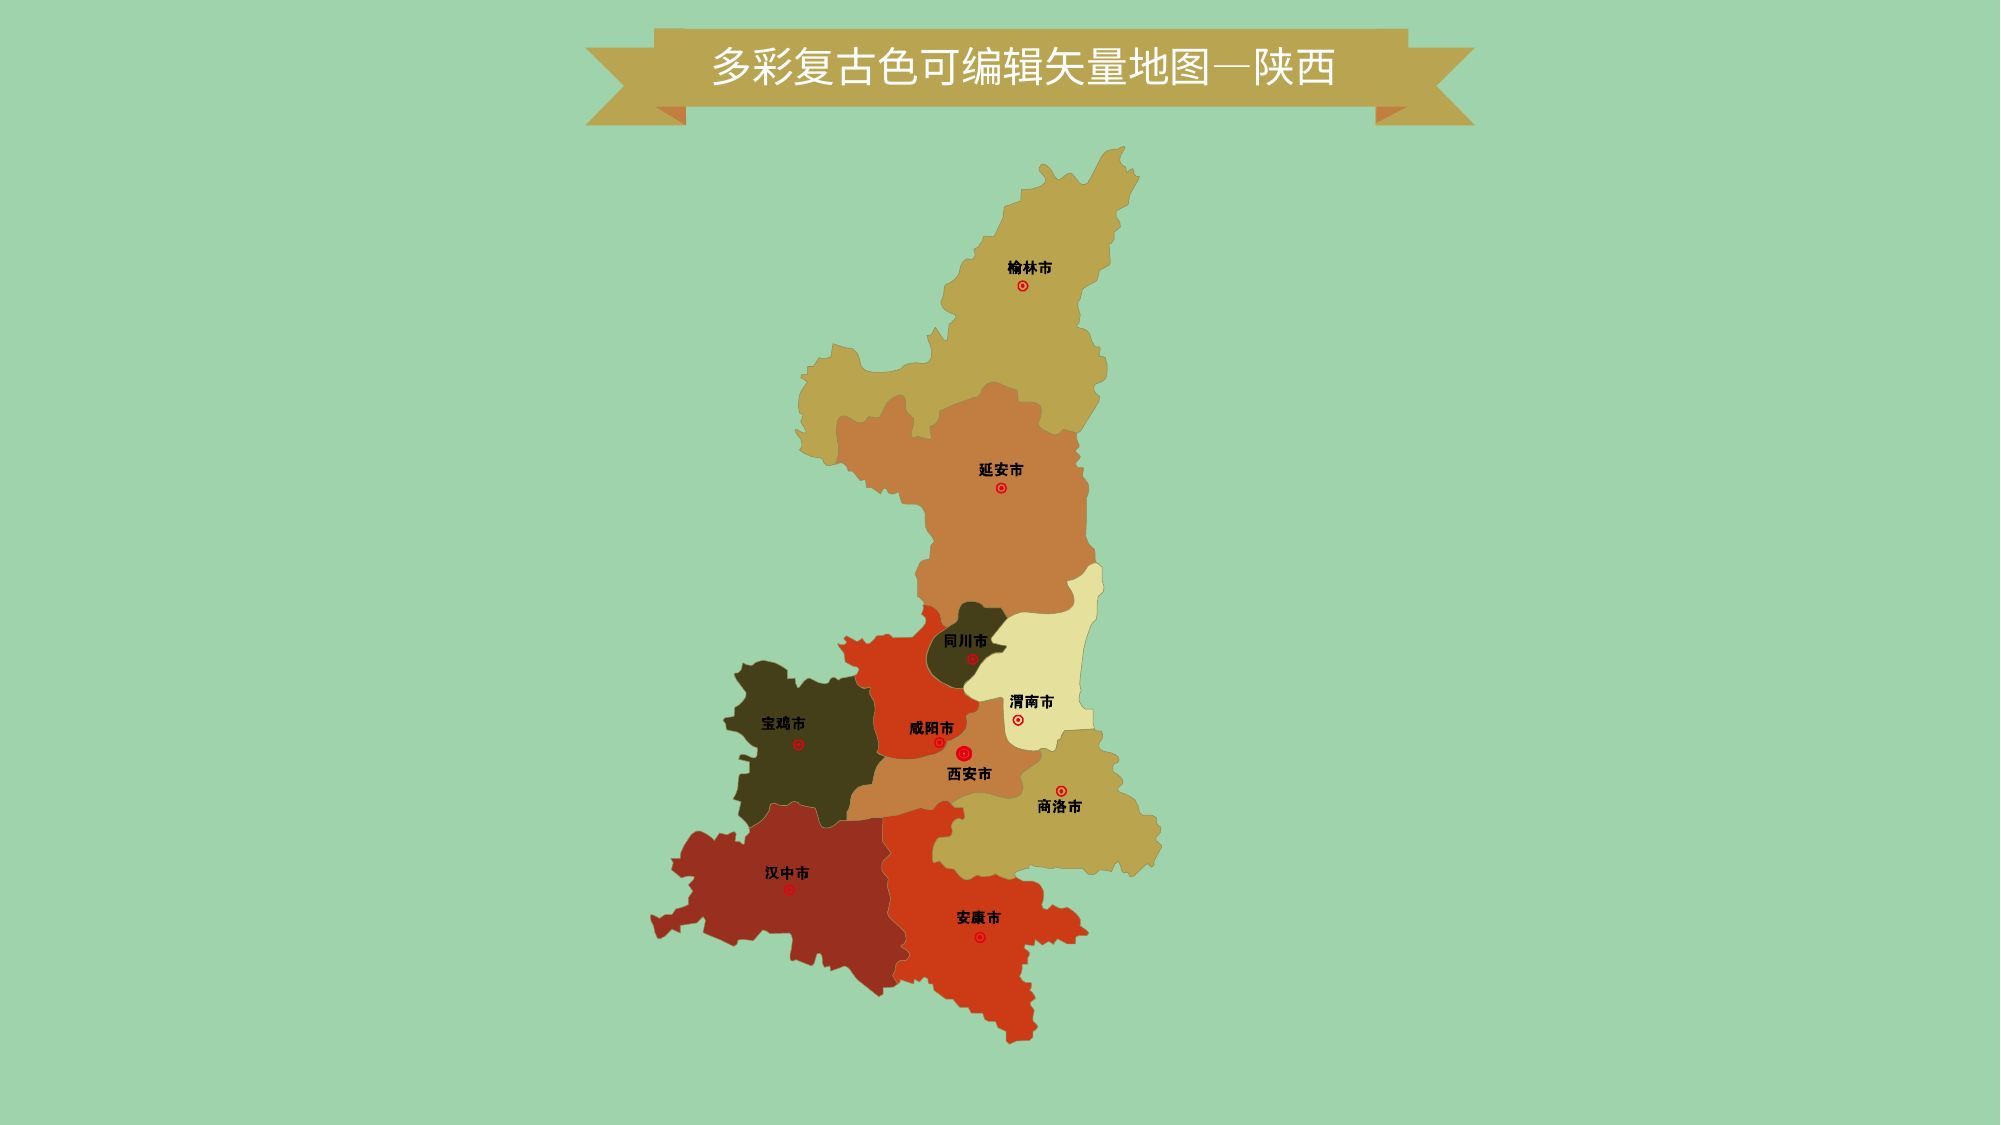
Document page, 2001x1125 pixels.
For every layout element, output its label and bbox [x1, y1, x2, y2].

text_box [1010, 462, 1024, 477]
text_box [844, 695, 1039, 823]
text_box [1056, 786, 1067, 797]
text_box [791, 716, 806, 731]
text_box [971, 910, 986, 925]
text_box [930, 726, 1164, 882]
text_box [1040, 694, 1054, 709]
text_box [944, 634, 957, 648]
text_box [934, 737, 945, 748]
text_box [978, 766, 992, 781]
text_box [781, 865, 794, 880]
text_box [1007, 260, 1023, 275]
text_box [761, 716, 775, 730]
text_box [879, 803, 1091, 1047]
text_box [940, 721, 954, 735]
text_box [584, 28, 1476, 126]
text_box [648, 804, 907, 999]
text_box [795, 865, 810, 880]
text_box [987, 910, 1001, 925]
text_box [793, 740, 804, 750]
text_box [833, 379, 1098, 624]
text_box [1013, 715, 1023, 726]
text_box [1010, 694, 1023, 709]
text_box [1025, 694, 1039, 709]
text_box [961, 751, 968, 757]
text_box [784, 885, 794, 895]
text_box [1022, 260, 1038, 275]
text_box [928, 599, 1010, 687]
text_box [1068, 799, 1082, 814]
text_box [968, 654, 978, 665]
text_box [1018, 281, 1028, 291]
text_box [925, 721, 938, 735]
text_box [963, 766, 977, 781]
text_box [721, 658, 885, 831]
text_box [966, 560, 1107, 749]
text_box [956, 910, 971, 925]
text_box [1037, 799, 1052, 814]
text_box [765, 865, 780, 880]
text_box [979, 462, 993, 477]
text_box [644, 139, 1168, 1052]
text_box [909, 720, 924, 735]
text_box [947, 767, 962, 781]
text_box [1038, 260, 1052, 275]
text_box [975, 932, 985, 943]
text_box [776, 716, 790, 731]
text_box [1052, 799, 1067, 814]
text_box [973, 633, 988, 648]
text_box [958, 634, 964, 647]
text_box [968, 634, 972, 648]
text_box [996, 483, 1007, 493]
text_box [835, 602, 980, 757]
text_box [957, 747, 971, 761]
text_box [994, 462, 1009, 477]
text_box [792, 144, 1142, 468]
